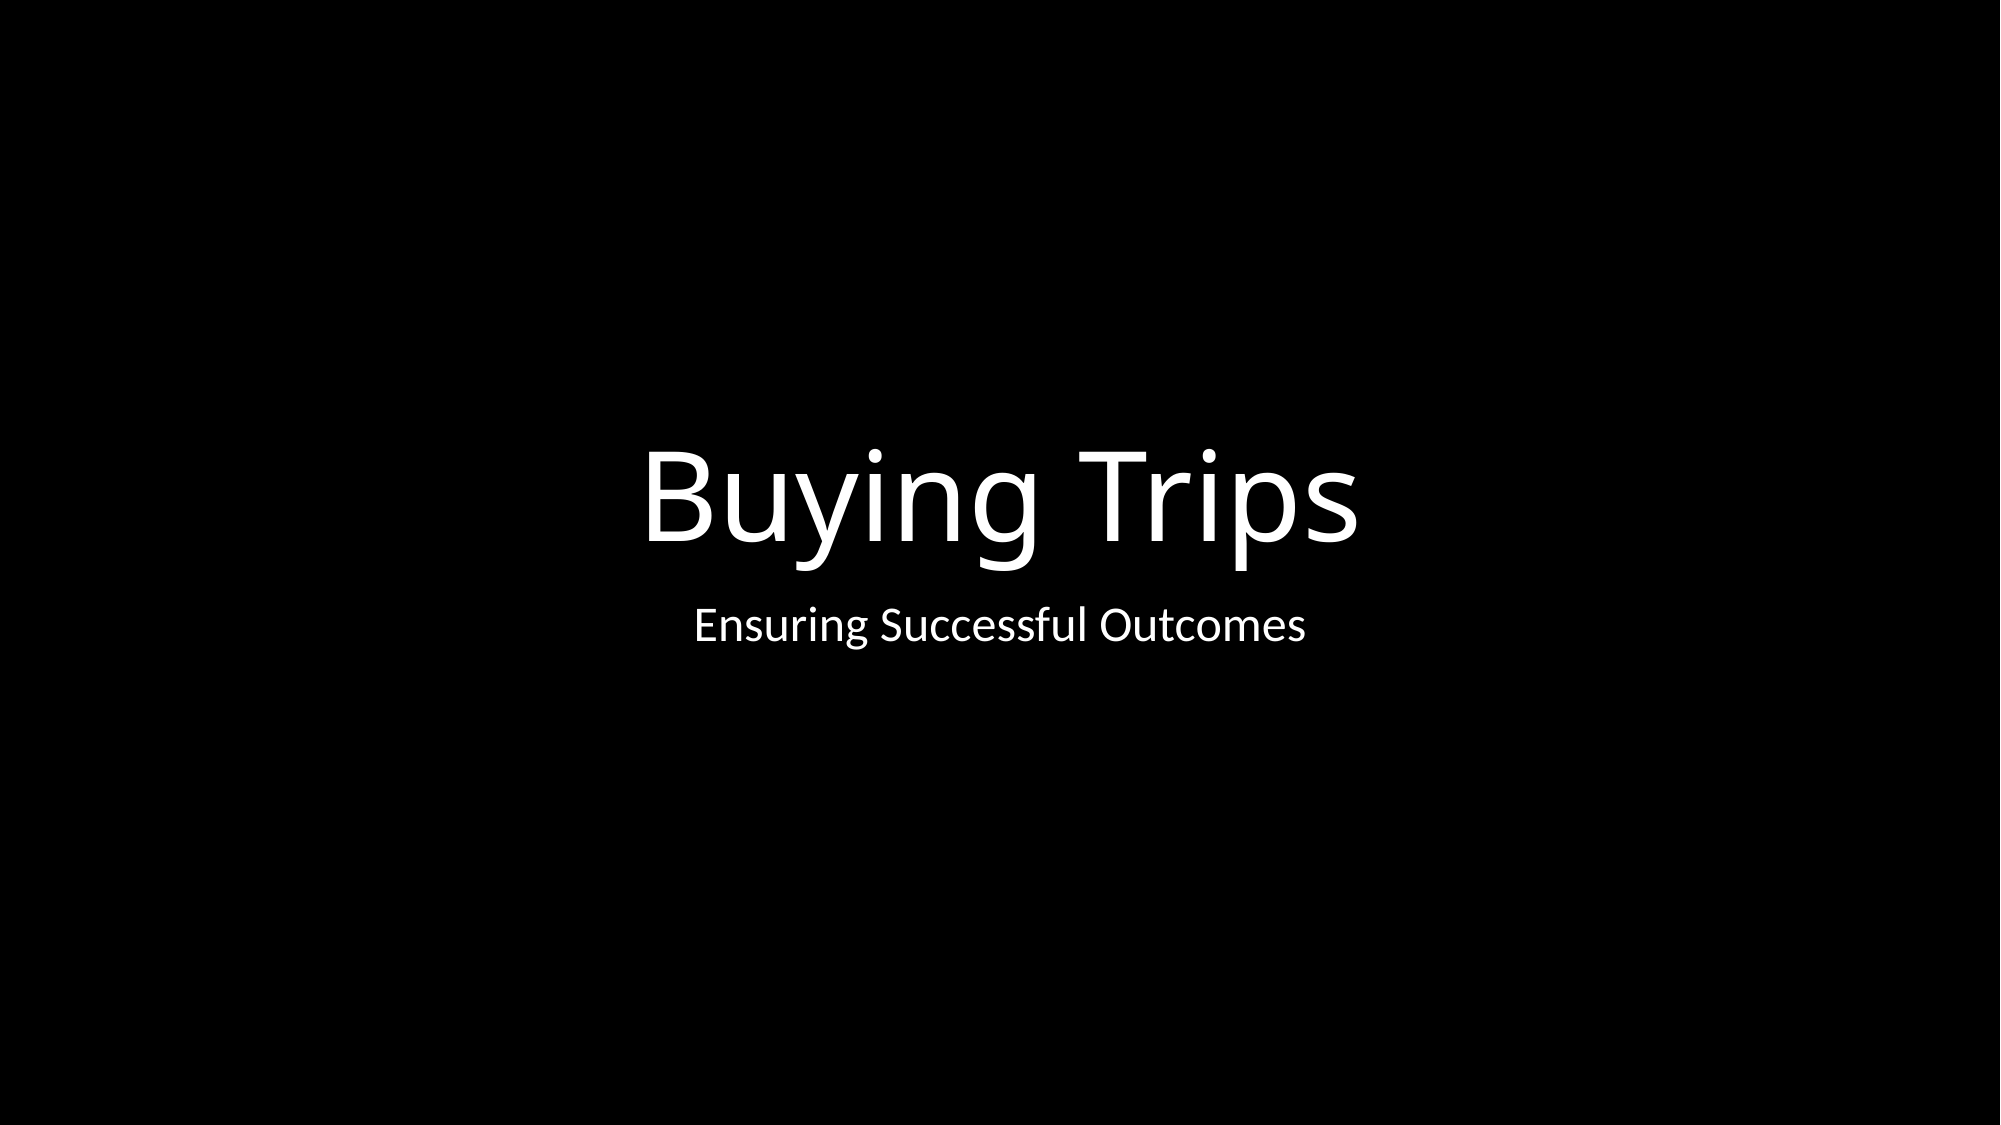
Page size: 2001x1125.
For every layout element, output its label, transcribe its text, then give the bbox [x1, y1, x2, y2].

subtitle Ensuring Successful Outcomes [249, 590, 1750, 863]
title Buying Trips [249, 184, 1750, 576]
